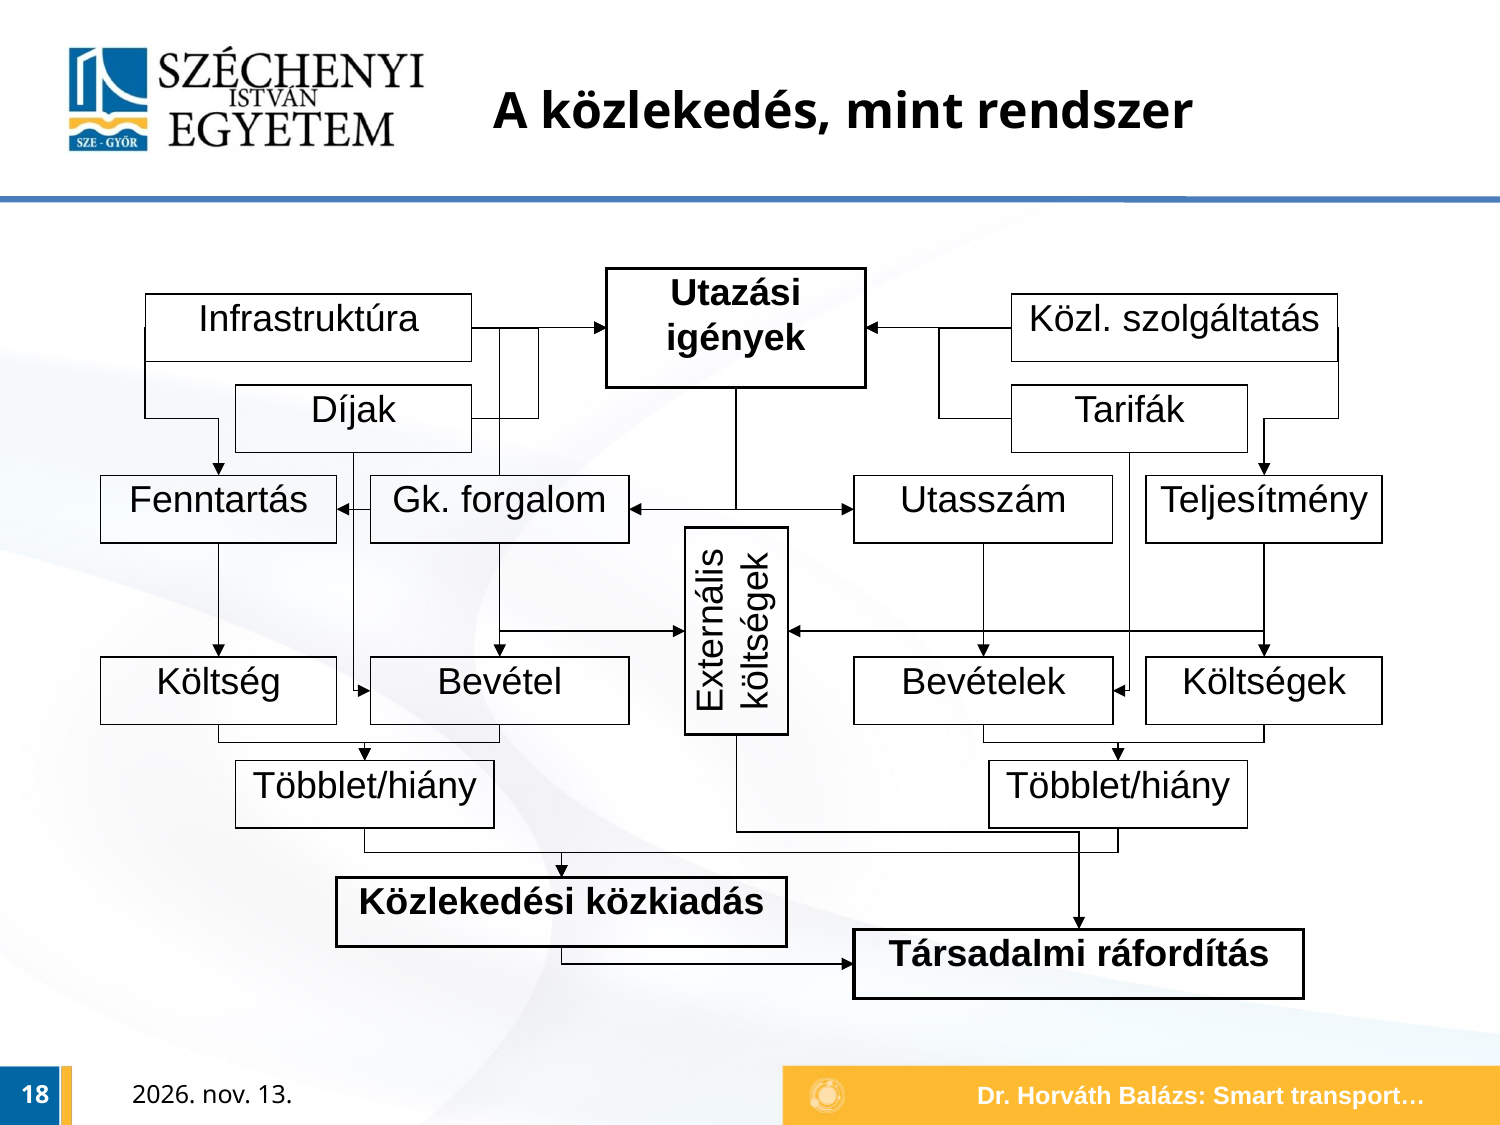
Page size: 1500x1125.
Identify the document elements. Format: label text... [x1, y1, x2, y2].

slide_number 18 [0, 1065, 71, 1125]
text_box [100, 267, 1383, 999]
picture [0, 0, 1500, 196]
picture [0, 203, 1500, 1125]
footer Dr. Horváth Balázs: Smart transport… [878, 1065, 1442, 1125]
slide_number 2014. szeptember 10. [117, 1065, 550, 1125]
title A közlekedés, mint rendszer [478, 45, 1425, 173]
